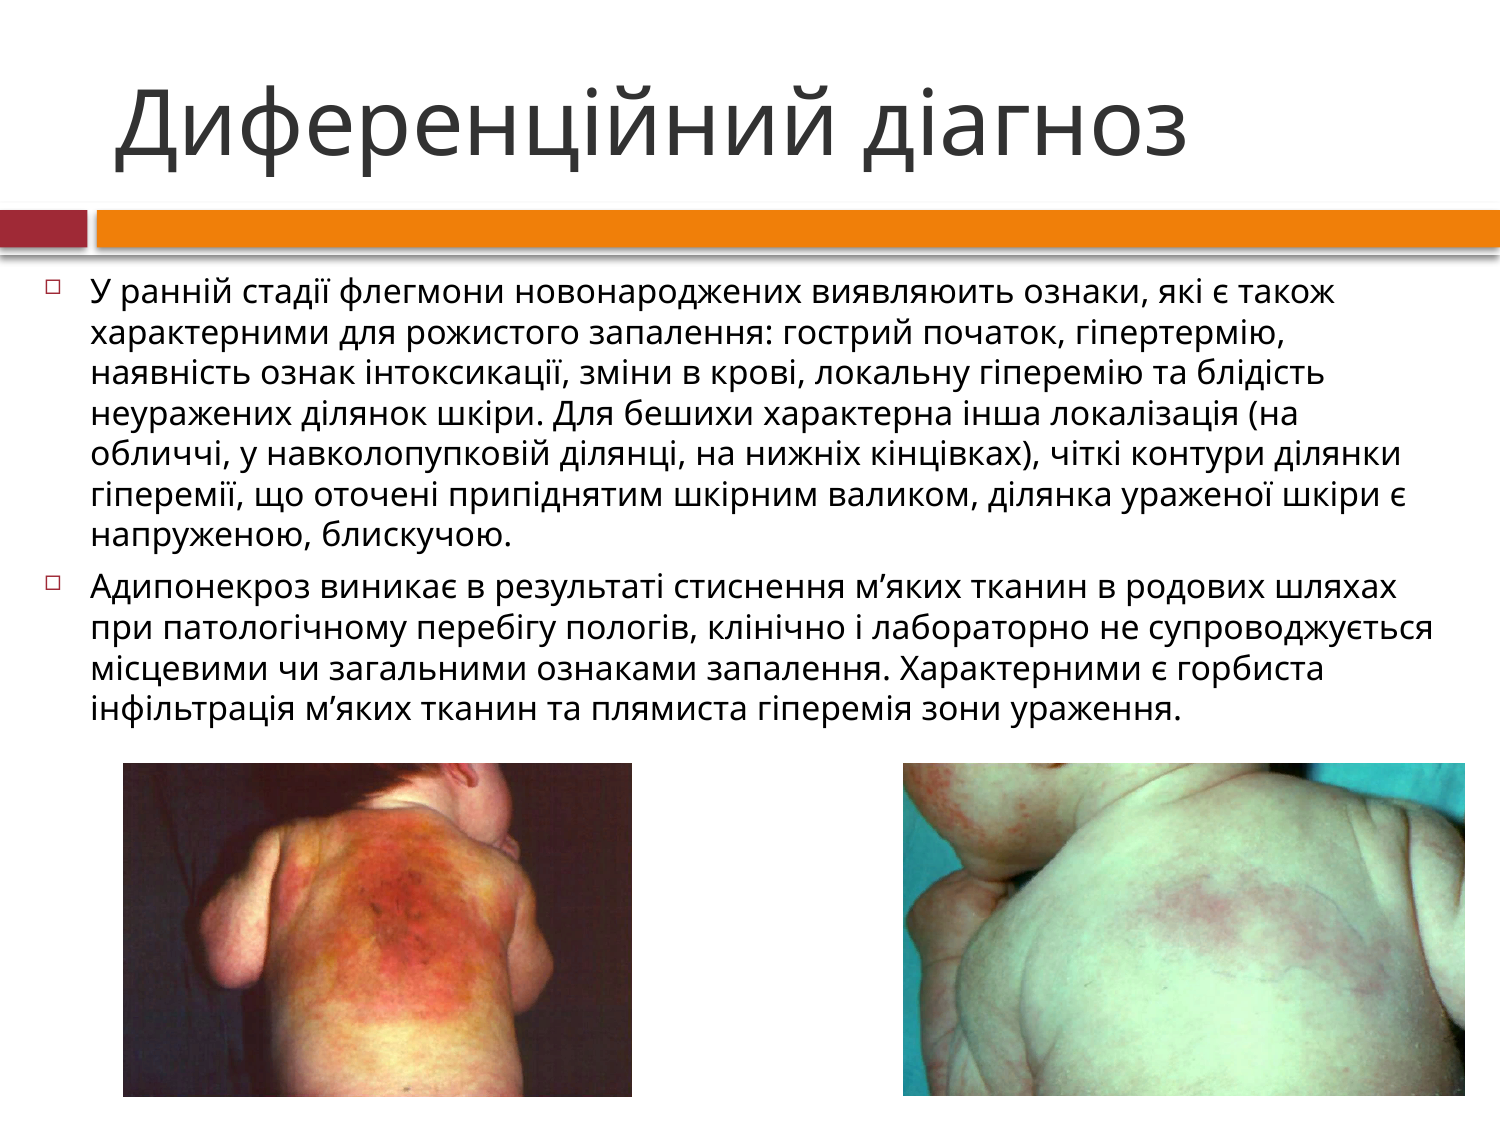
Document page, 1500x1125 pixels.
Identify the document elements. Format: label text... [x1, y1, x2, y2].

picture [903, 762, 1466, 1096]
list У ранній стадії флегмони новонароджених виявляюить ознаки, які є також характерними для рожистого запалення: гострий початок, гіпертермію, наявність ознак інтоксикації, зміни в крові, локальну гіперемію та блідість неуражених ділянок шкіри. Для бешихи характерна інша локалізація (на обличчі, у навколопупковій ділянці, на нижніх кінцівках), чіткі контури ділянки гіперемії, що оточені припіднятим шкірним валиком, ділянка ураженої шкіри є напруженою, блискучою. Адипонекроз виникає в результаті стиснення м’яких тканин в родових шляхах при патологічному перебігу пологів, клінічно і лабораторно не супроводжується місцевими чи загальними ознаками запалення. Характерними є горбиста інфільтрація м’яких тканин та плямиста гіперемія зони ураження. [29, 262, 1459, 752]
title Диференційний діагноз [100, 37, 1438, 200]
picture [123, 762, 632, 1097]
